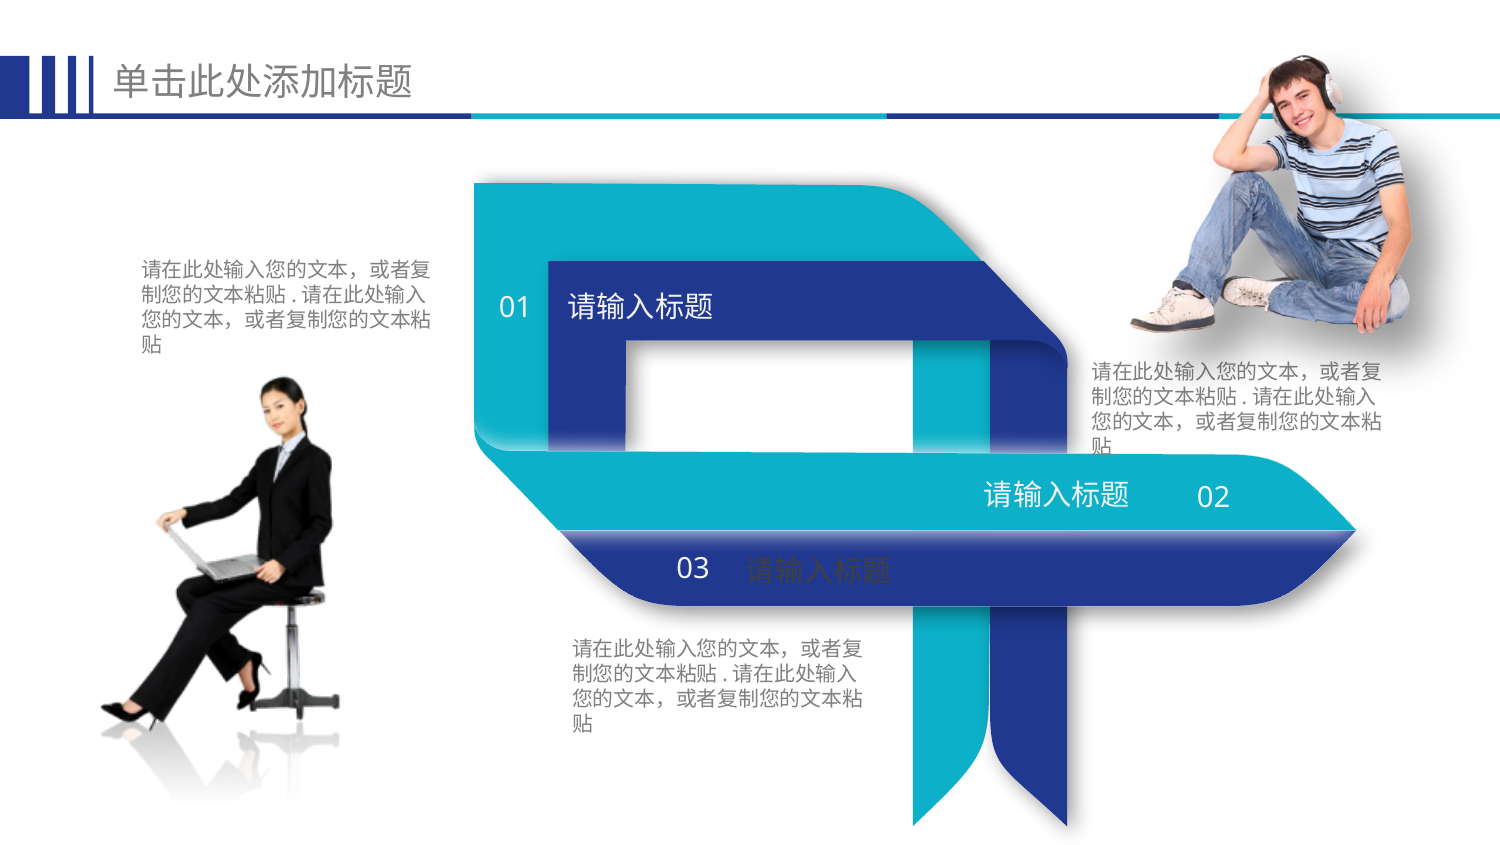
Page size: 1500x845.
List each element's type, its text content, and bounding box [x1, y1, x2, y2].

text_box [477, 277, 773, 334]
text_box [924, 467, 1252, 524]
text_box 请在此处输入您的文本，或者复制您的文本粘贴.请在此处输入您的文本，或者复制您的文本粘贴 [561, 630, 886, 802]
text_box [473, 422, 1357, 607]
picture [87, 356, 352, 844]
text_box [473, 182, 1068, 422]
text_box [912, 614, 1068, 827]
picture [1128, 55, 1412, 334]
text_box 请在此处输入您的文本，或者复制您的文本粘贴.请在此处输入您的文本，或者复制您的文本粘贴 [1080, 352, 1406, 524]
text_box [660, 541, 952, 594]
text_box 请在此处输入您的文本，或者复制您的文本粘贴.请在此处输入您的文本，或者复制您的文本粘贴 [129, 250, 458, 422]
